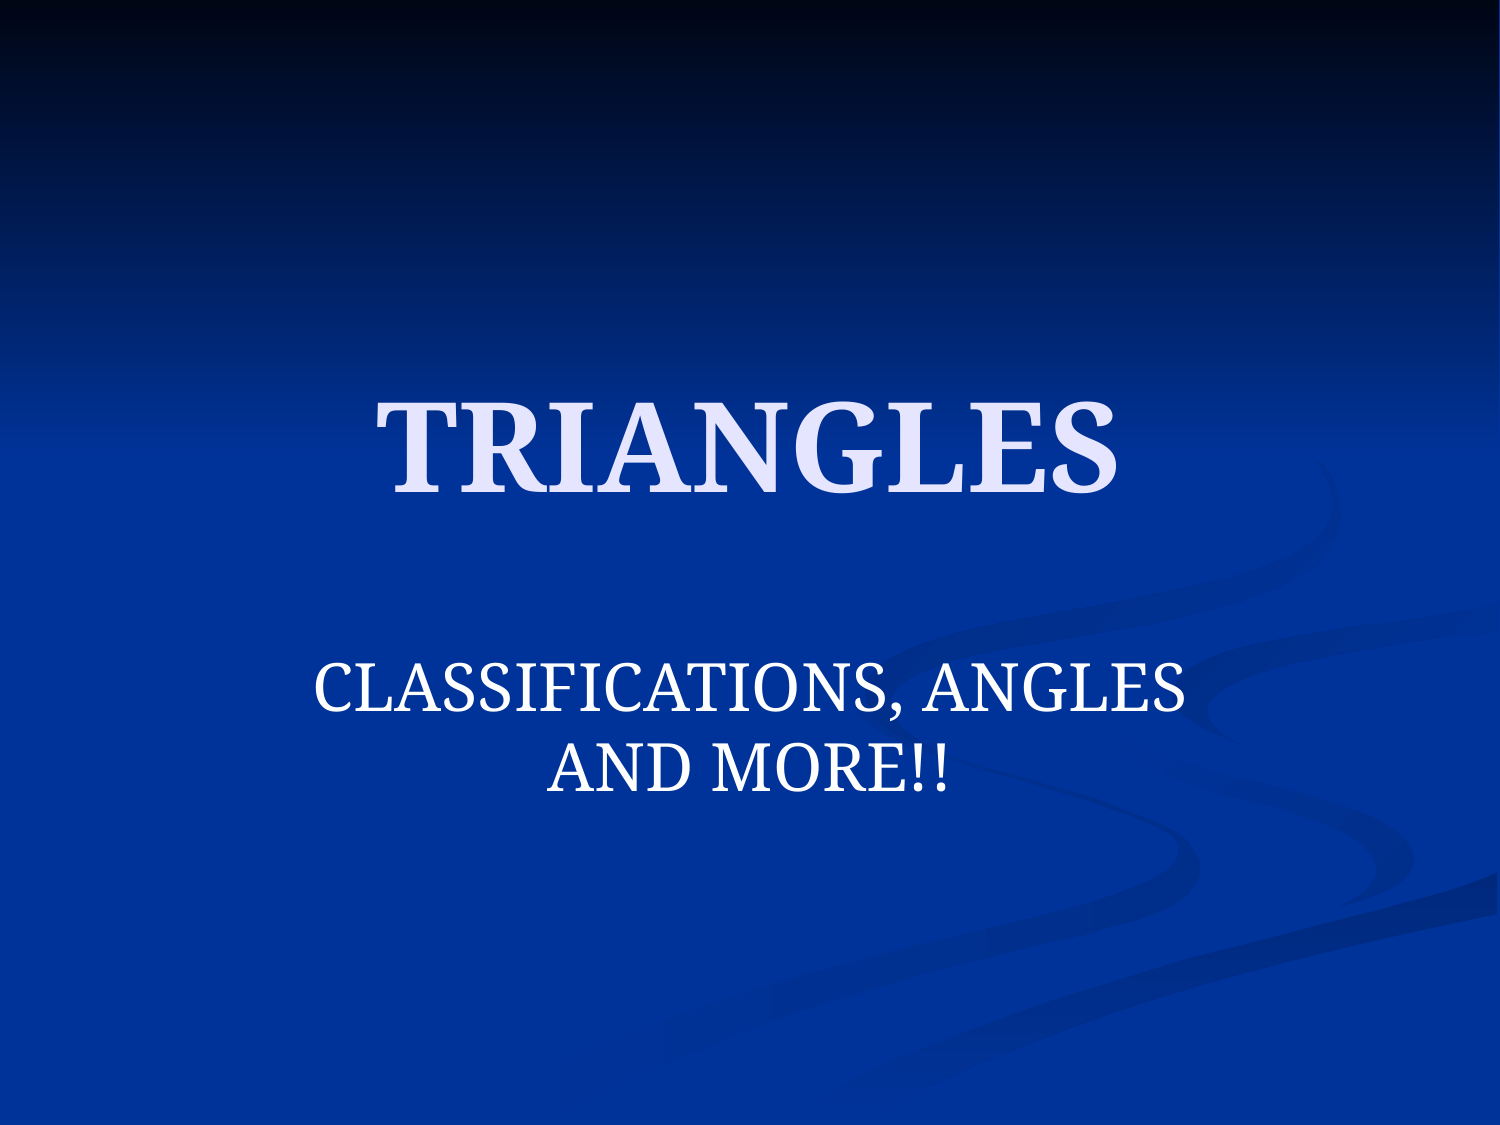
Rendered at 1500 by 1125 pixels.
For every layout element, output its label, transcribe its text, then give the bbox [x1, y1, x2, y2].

title TRIANGLES [112, 284, 1388, 600]
subtitle CLASSIFICATIONS, ANGLES AND MORE!! [225, 637, 1275, 925]
